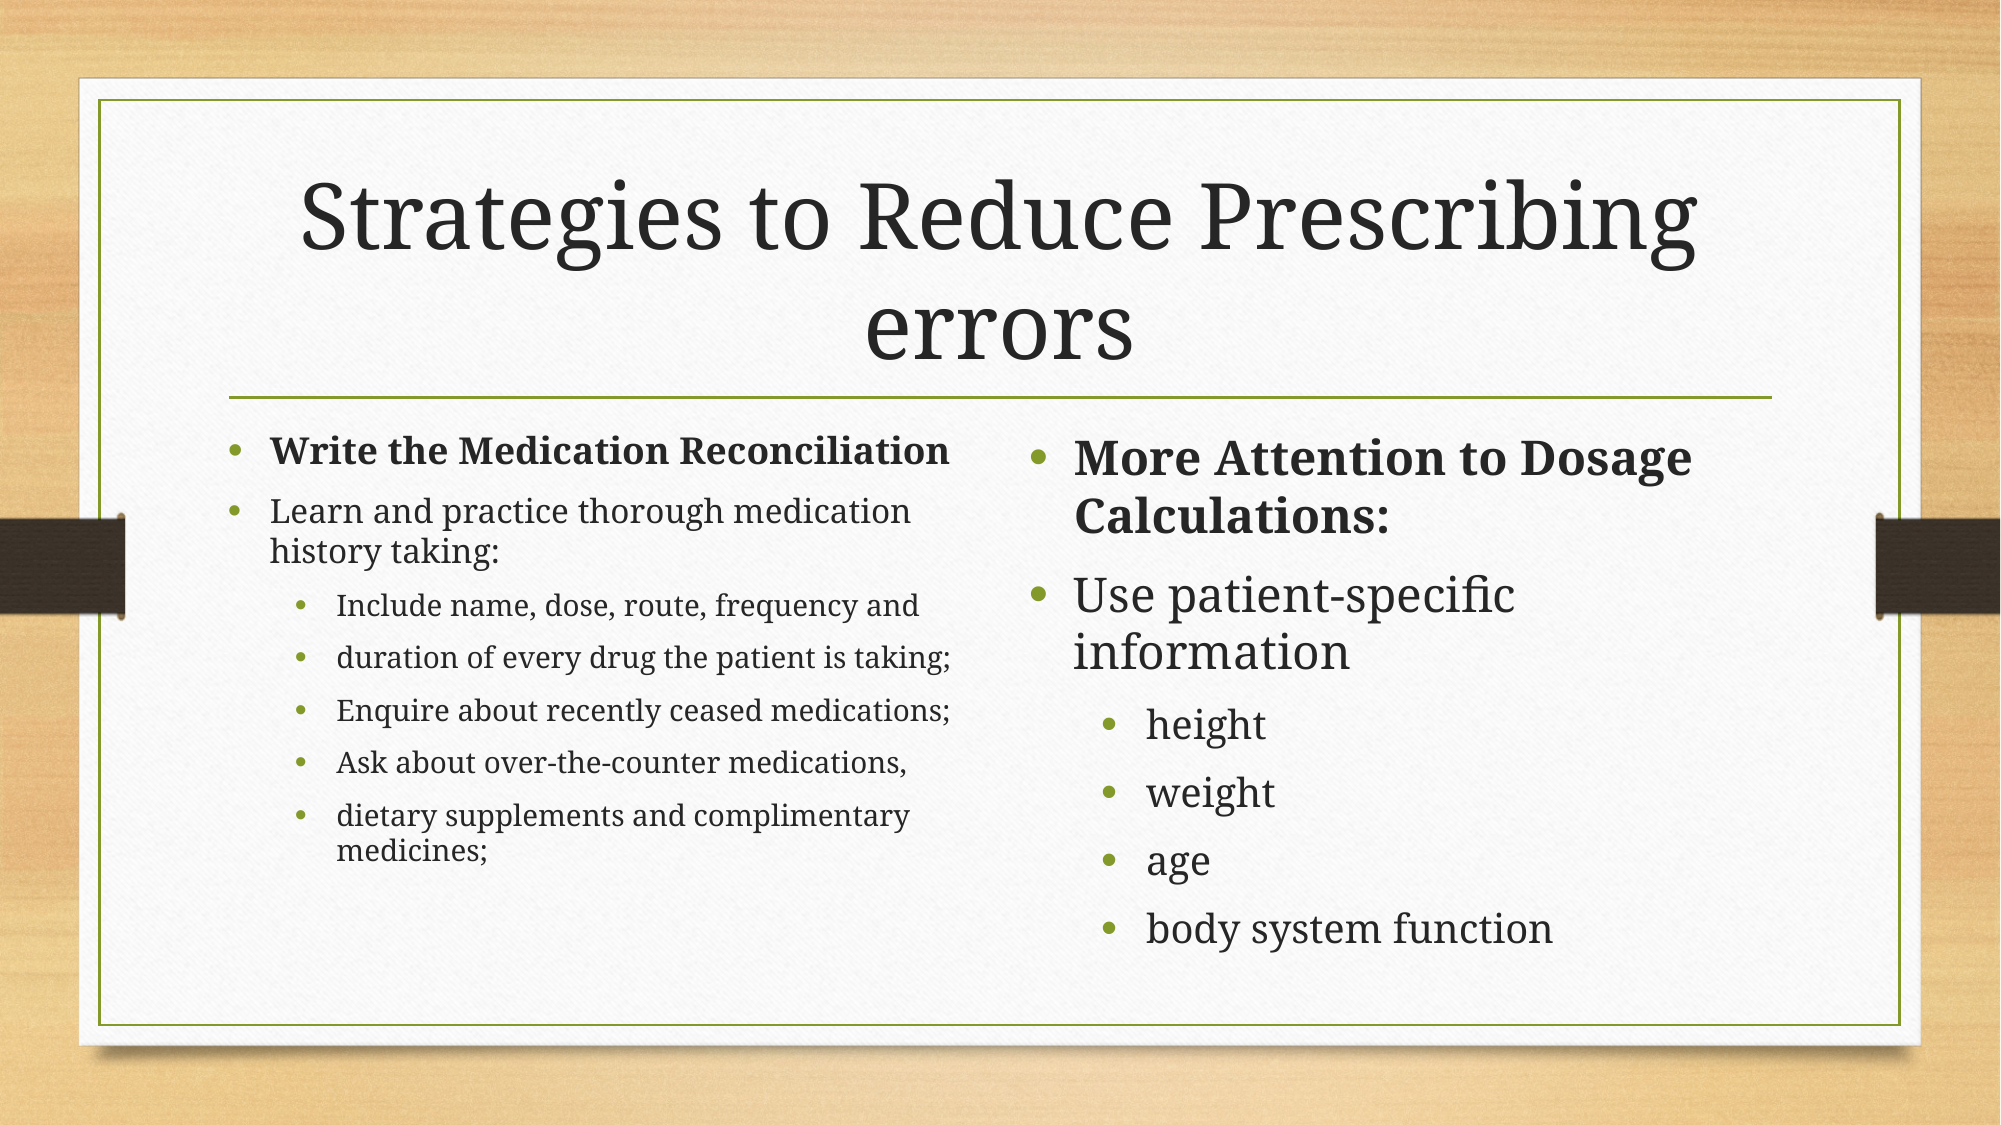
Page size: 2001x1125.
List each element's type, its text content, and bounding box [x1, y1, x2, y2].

title Strategies to Reduce Prescribing errors [212, 161, 1788, 375]
list More Attention to Dosage Calculations: Use patient-specific information height weight age body system function [1013, 420, 1788, 963]
picture [0, 0, 2001, 1125]
list Write the Medication Reconciliation Learn and practice thorough medication history taking: Include name, dose, route, frequency and duration of every drug the patient is taking; Enquire about recently ceased medications; Ask about over-the-counter medications, dietary supplements and complimentary medicines; [213, 420, 987, 963]
